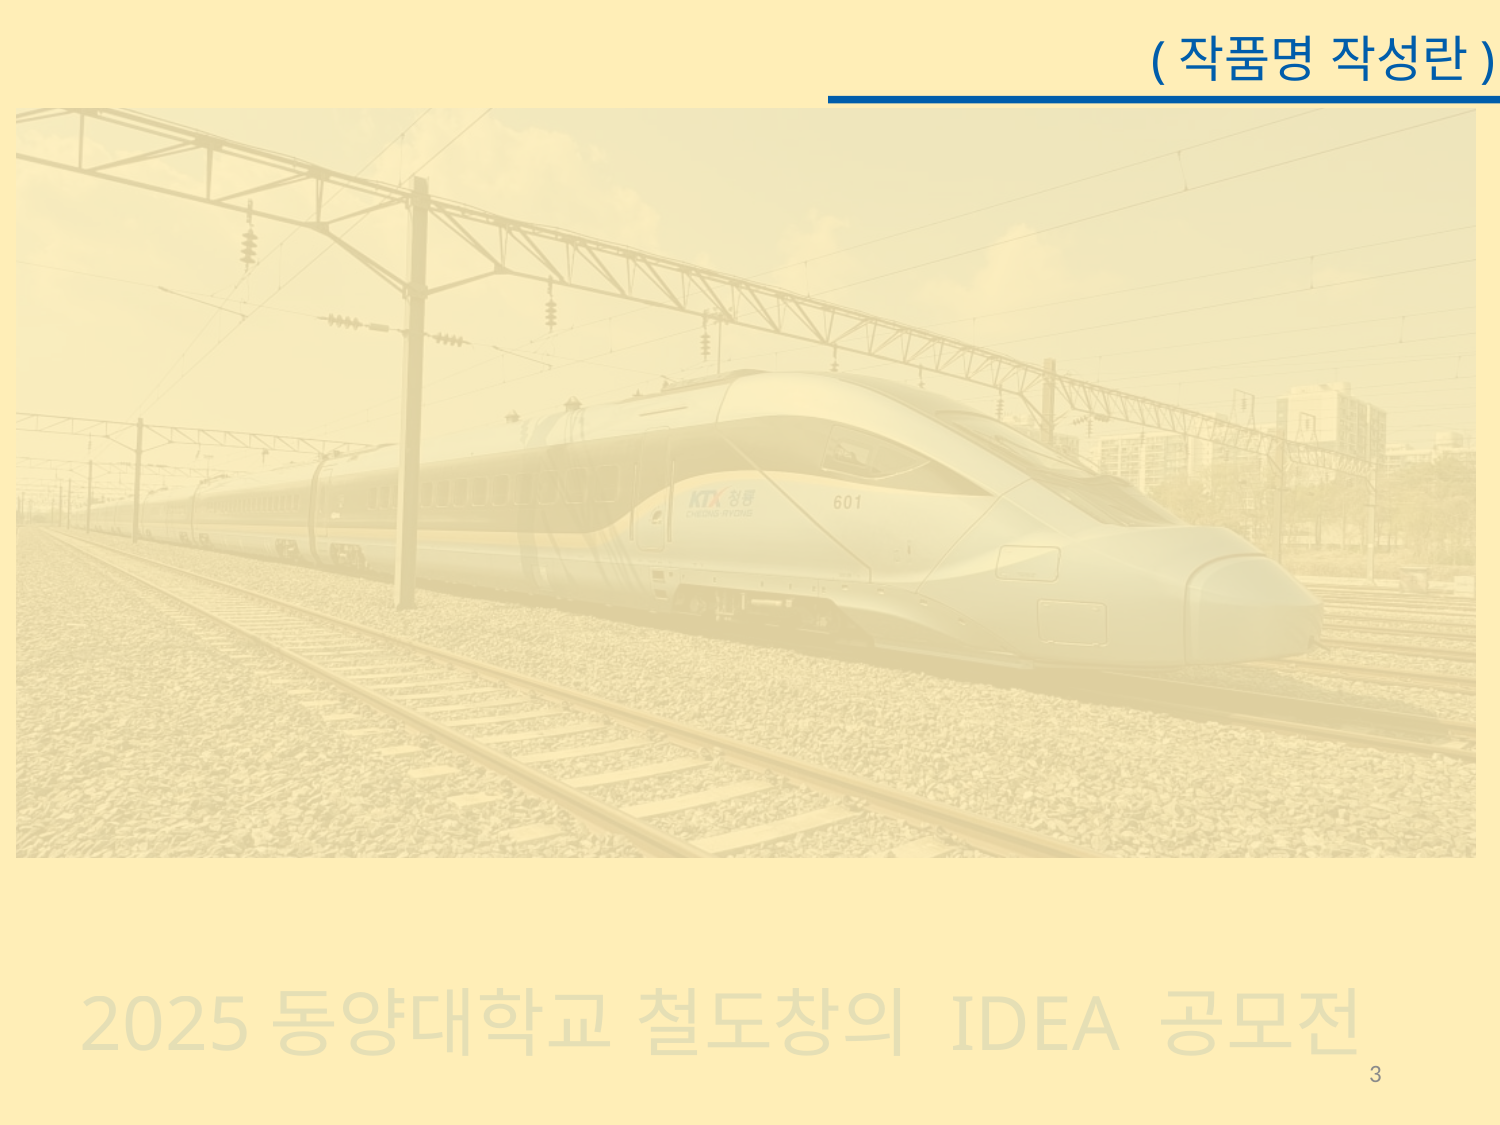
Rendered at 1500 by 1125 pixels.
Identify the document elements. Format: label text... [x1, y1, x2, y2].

slide_number 3 [1059, 1042, 1397, 1103]
text_box 2025동양대학교 철도창의 IDEA 공모전 [64, 968, 1500, 1074]
picture [16, 108, 1476, 858]
text_box (작품명 작성란) [1136, 20, 1500, 95]
text_box [827, 95, 1500, 104]
